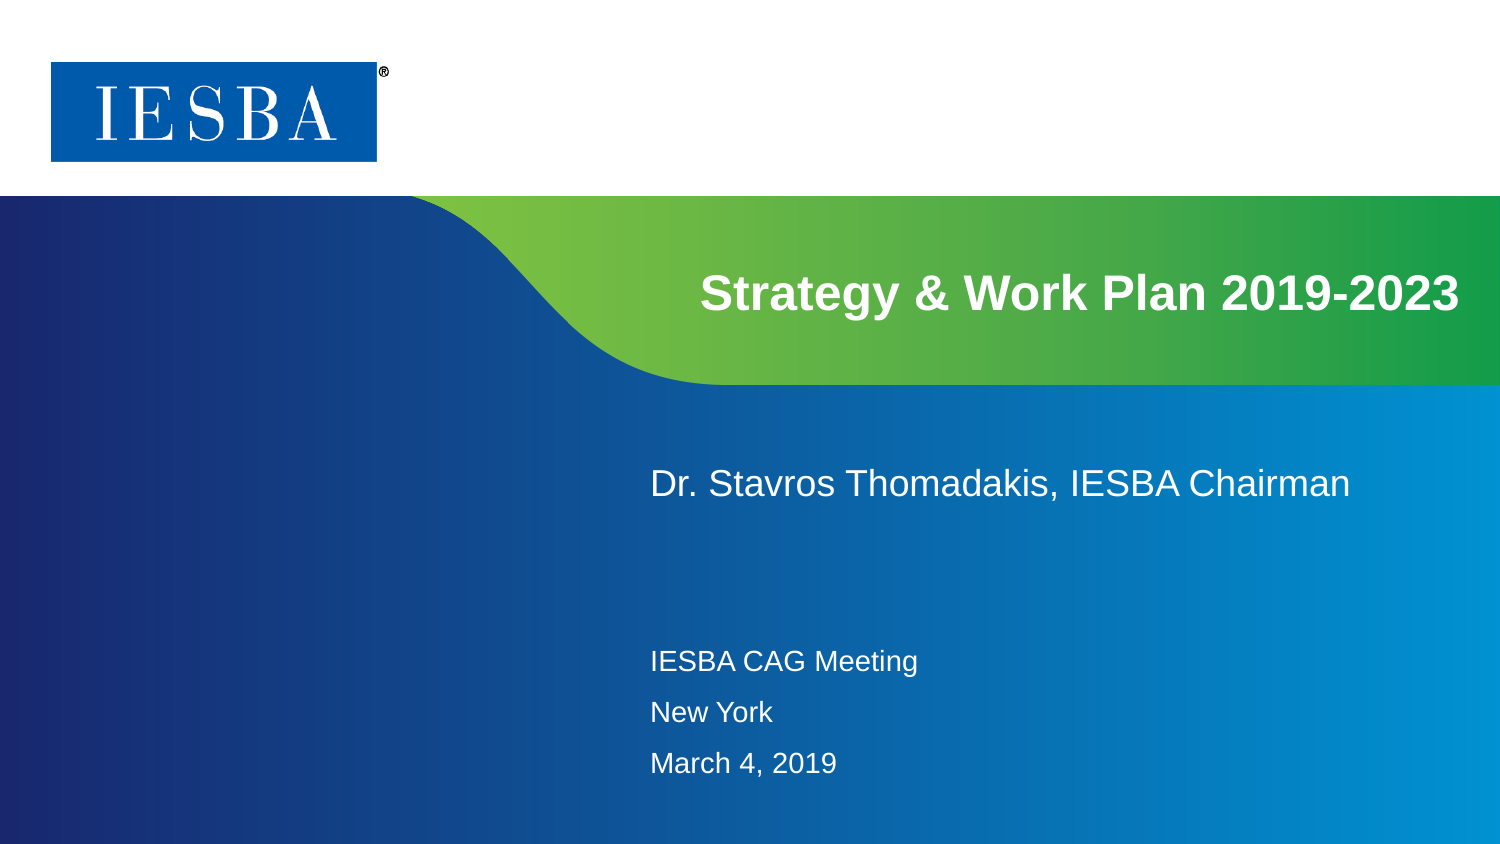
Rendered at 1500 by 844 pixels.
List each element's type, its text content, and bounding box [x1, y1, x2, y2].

picture [51, 62, 389, 162]
subtitle IESBA CAG Meeting New York March 4, 2019 [650, 642, 1450, 785]
title Strategy & Work Plan 2019-2023 [699, 229, 1463, 352]
text_box Dr. Stavros Thomadakis, IESBA Chairman [649, 459, 1475, 560]
picture [412, 196, 1500, 385]
